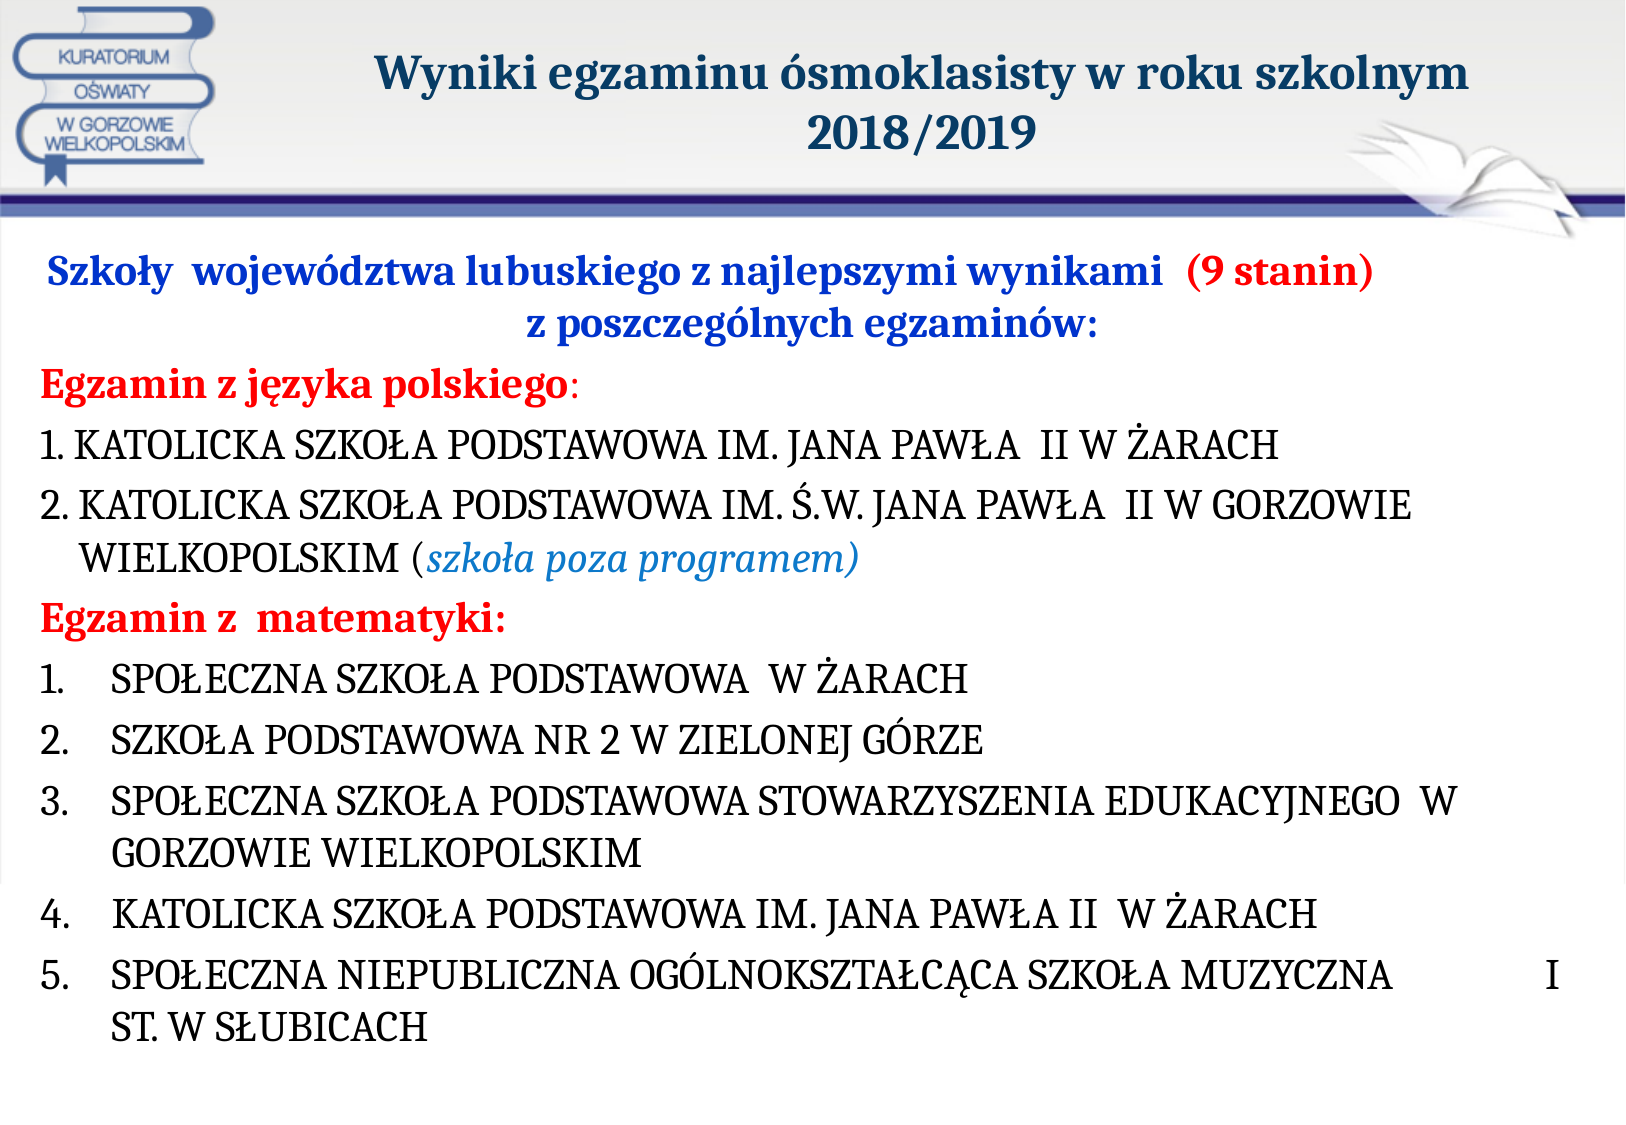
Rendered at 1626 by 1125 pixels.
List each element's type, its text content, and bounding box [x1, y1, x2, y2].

list Szkoły województwa lubuskiego z najlepszymi wynikami (9 stanin) z poszczególnych egzaminów: Egzamin z języka polskiego: 1. KATOLICKA SZKOŁA PODSTAWOWA IM. JANA PAWŁA II W ŻARACH 2. KATOLICKA SZKOŁA PODSTAWOWA IM. Ś.W. JANA PAWŁA II W GORZOWIE WIELKOPOLSKIM (szkoła poza programem) Egzamin z matematyki: SPOŁECZNA SZKOŁA PODSTAWOWA W ŻARACH SZKOŁA PODSTAWOWA NR 2 W ZIELONEJ GÓRZE SPOŁECZNA SZKOŁA PODSTAWOWA STOWARZYSZENIA EDUKACYJNEGO W GORZOWIE WIELKOPOLSKIM KATOLICKA SZKOŁA PODSTAWOWA IM. JANA PAWŁA II W ŻARACH SPOŁECZNA NIEPUBLICZNA OGÓLNOKSZTAŁCĄCA SZKOŁA MUZYCZNA I ST. W SŁUBICACH [25, 234, 1600, 1059]
title Wyniki egzaminu ósmoklasisty w roku szkolnym 2018/2019 [245, 23, 1600, 176]
picture [0, 0, 1626, 1125]
